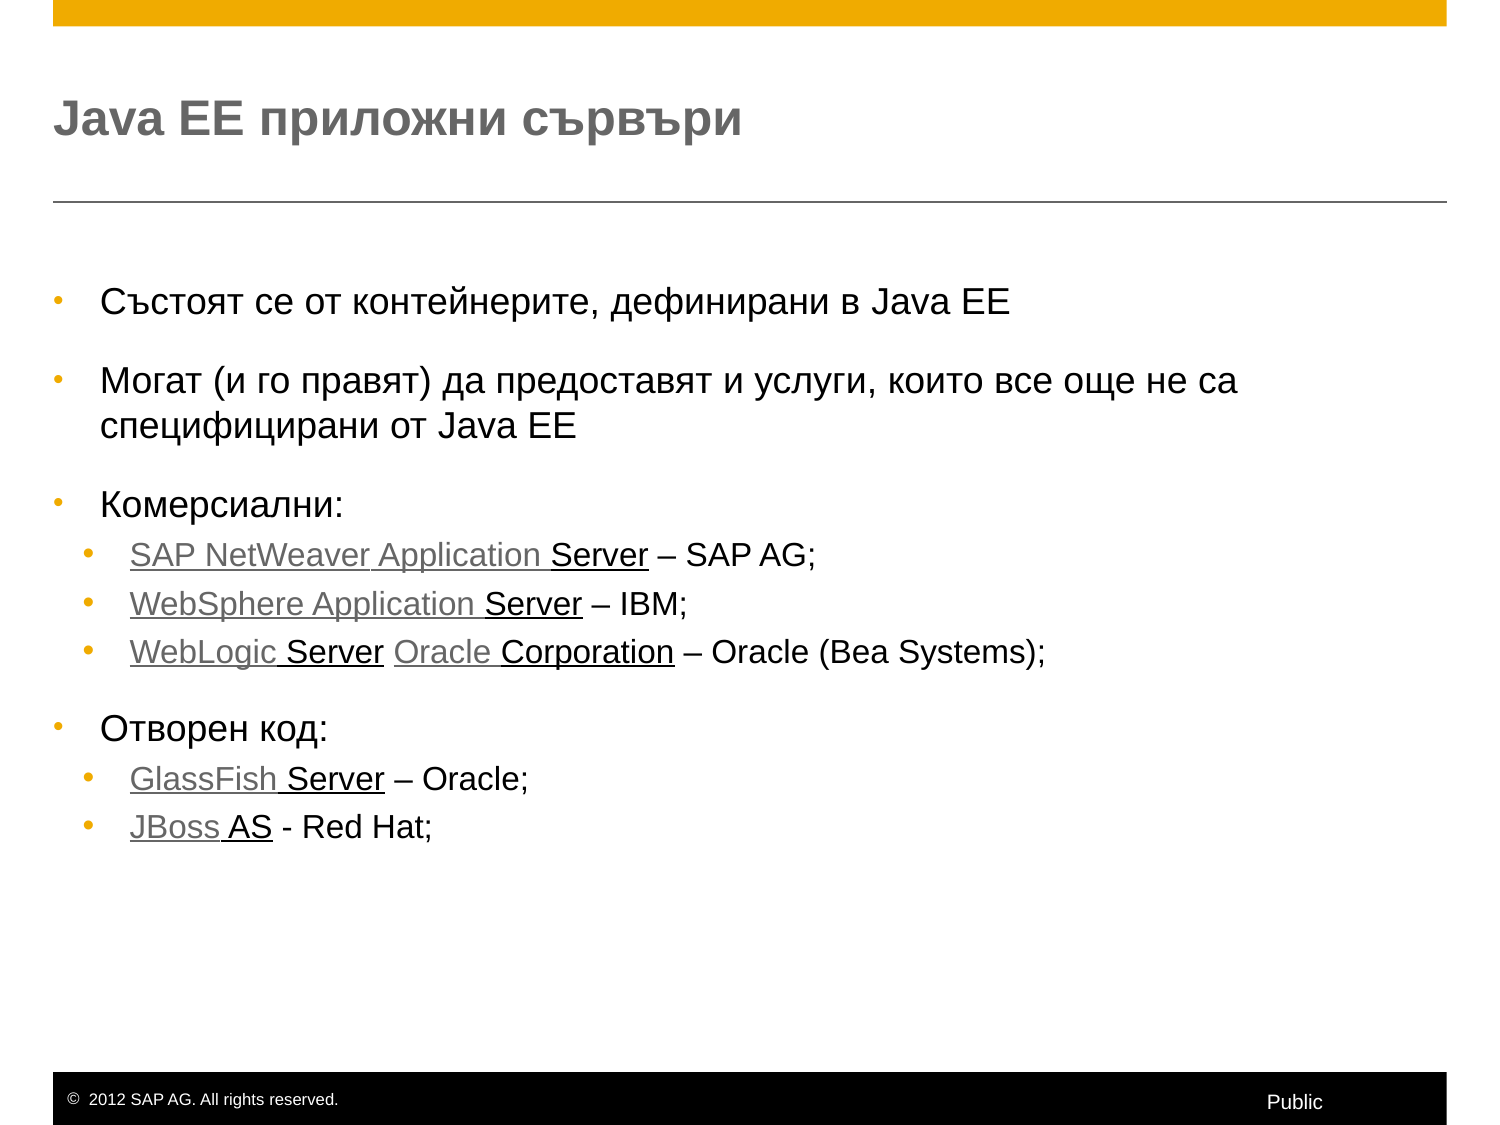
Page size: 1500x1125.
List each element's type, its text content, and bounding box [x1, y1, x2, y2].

list Състоят се от контейнерите, дефинирани в Java EE Могат (и го правят) да предоставят и услуги, които все още не са специфицирани от Java EE Комерсиални: SAP NetWeaver Application Server – SAP AG; WebSphere Application Server – IBM; WebLogic Server Oracle Corporation – Oracle (Bea Systems); Отворен код: GlassFish Server – Oracle; JBoss AS - Red Hat; [53, 277, 1444, 998]
title Jаva EE приложни сървъри [53, 53, 1447, 178]
